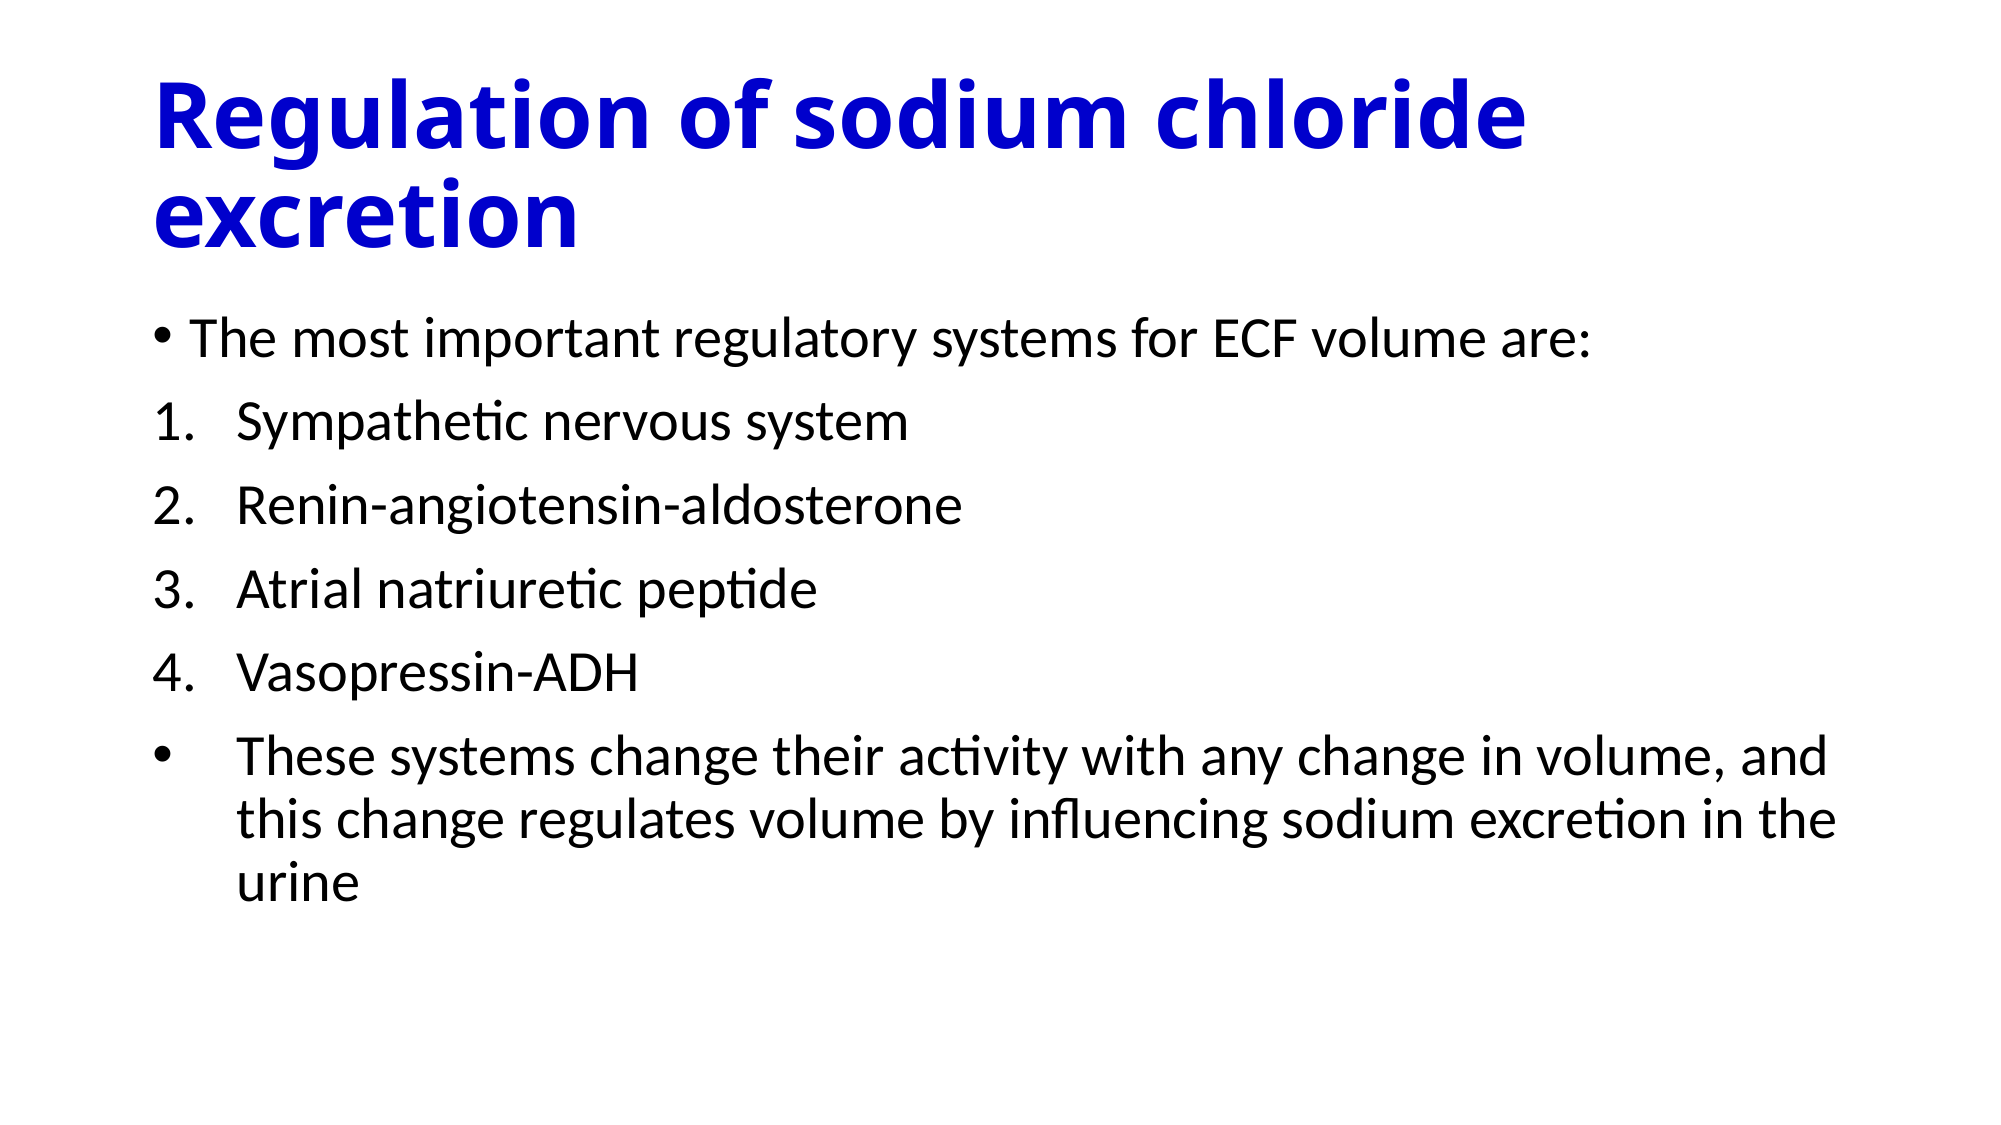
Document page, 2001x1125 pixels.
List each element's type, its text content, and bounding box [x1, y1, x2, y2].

title Regulation of sodium chloride excretion [137, 59, 1863, 278]
list The most important regulatory systems for ECF volume are: Sympathetic nervous system Renin-angiotensin-aldosterone Atrial natriuretic peptide Vasopressin-ADH These systems change their activity with any change in volume, and this change regulates volume by influencing sodium excretion in the urine [137, 299, 1863, 1014]
